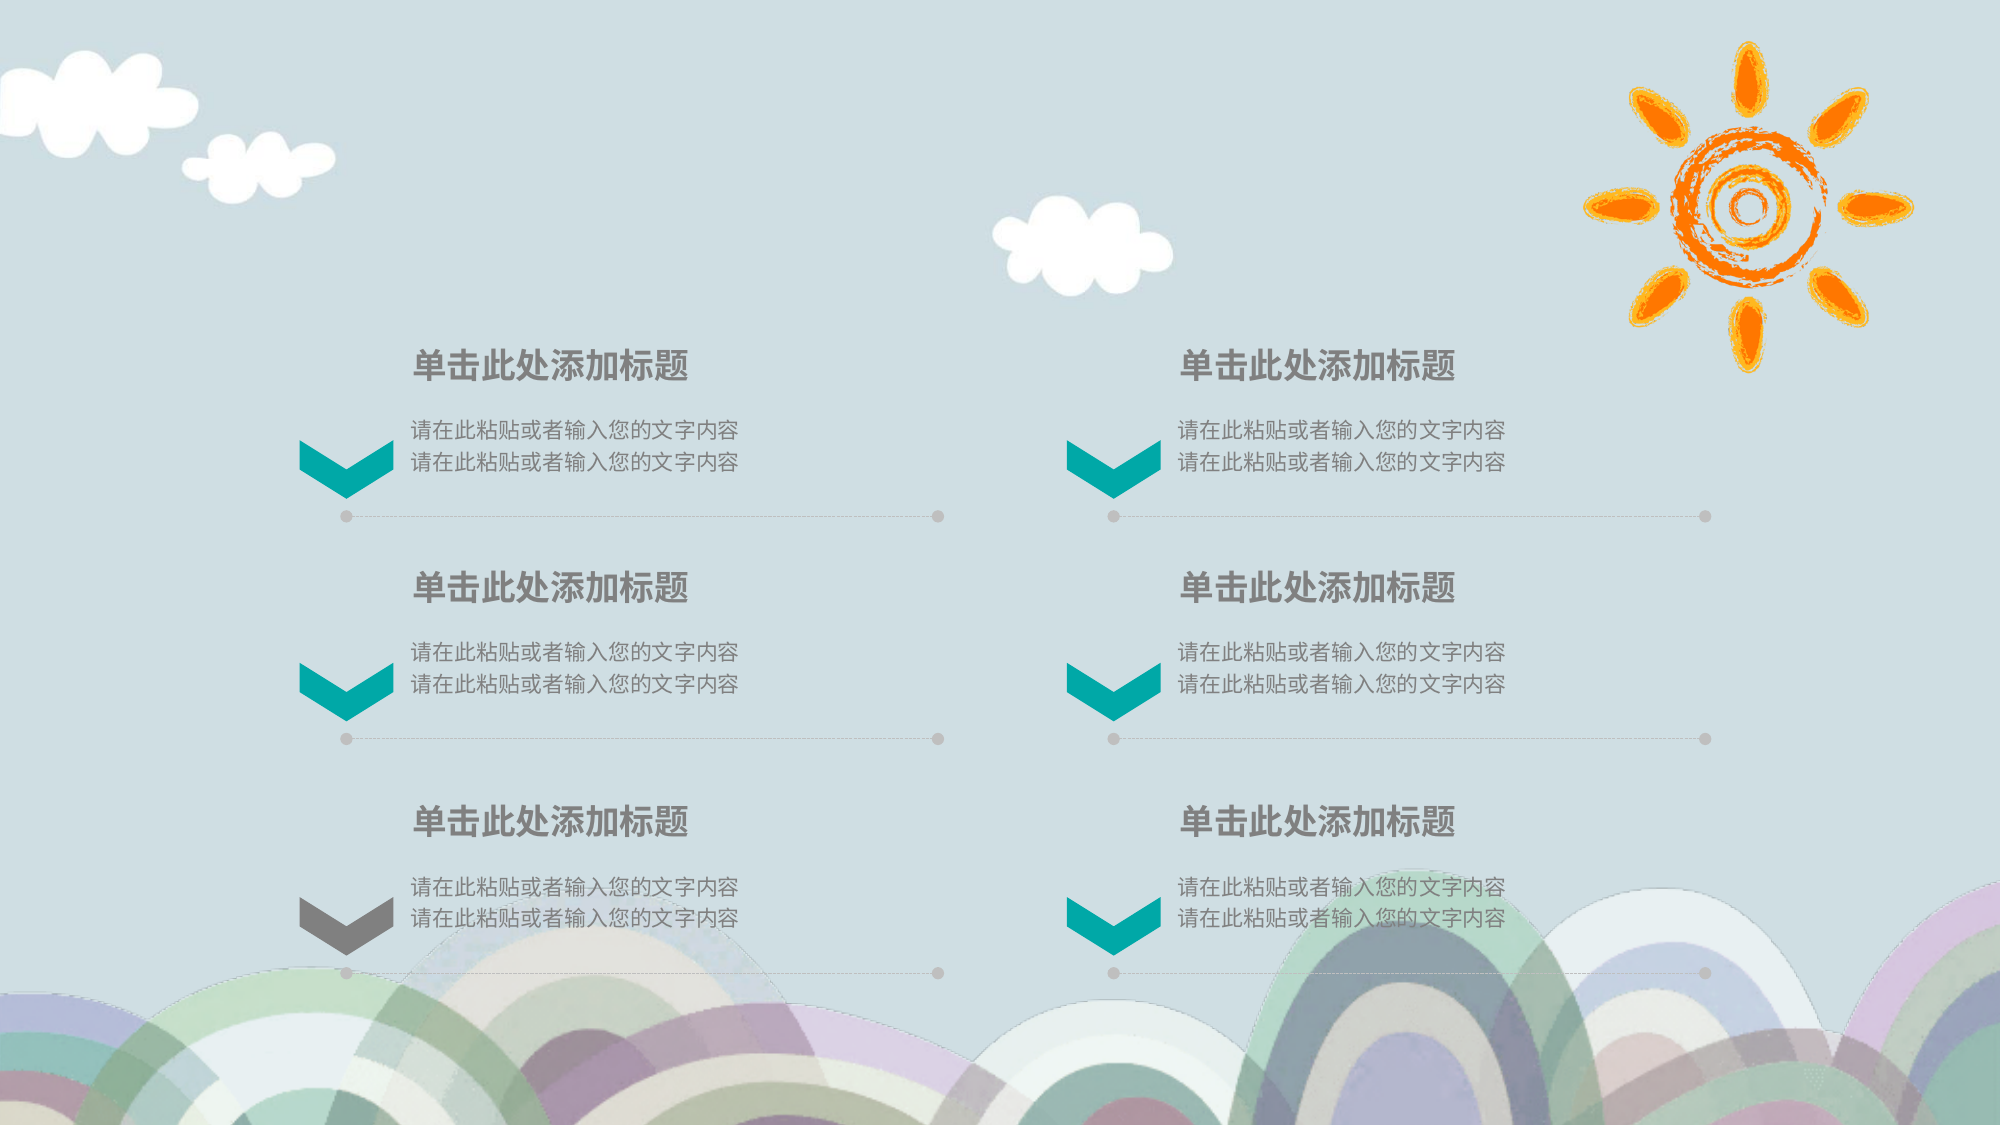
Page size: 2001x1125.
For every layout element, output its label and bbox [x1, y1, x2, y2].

picture [0, 9, 1199, 418]
picture [0, 830, 2000, 1125]
text_box [299, 338, 1706, 974]
picture [1573, 0, 1947, 378]
